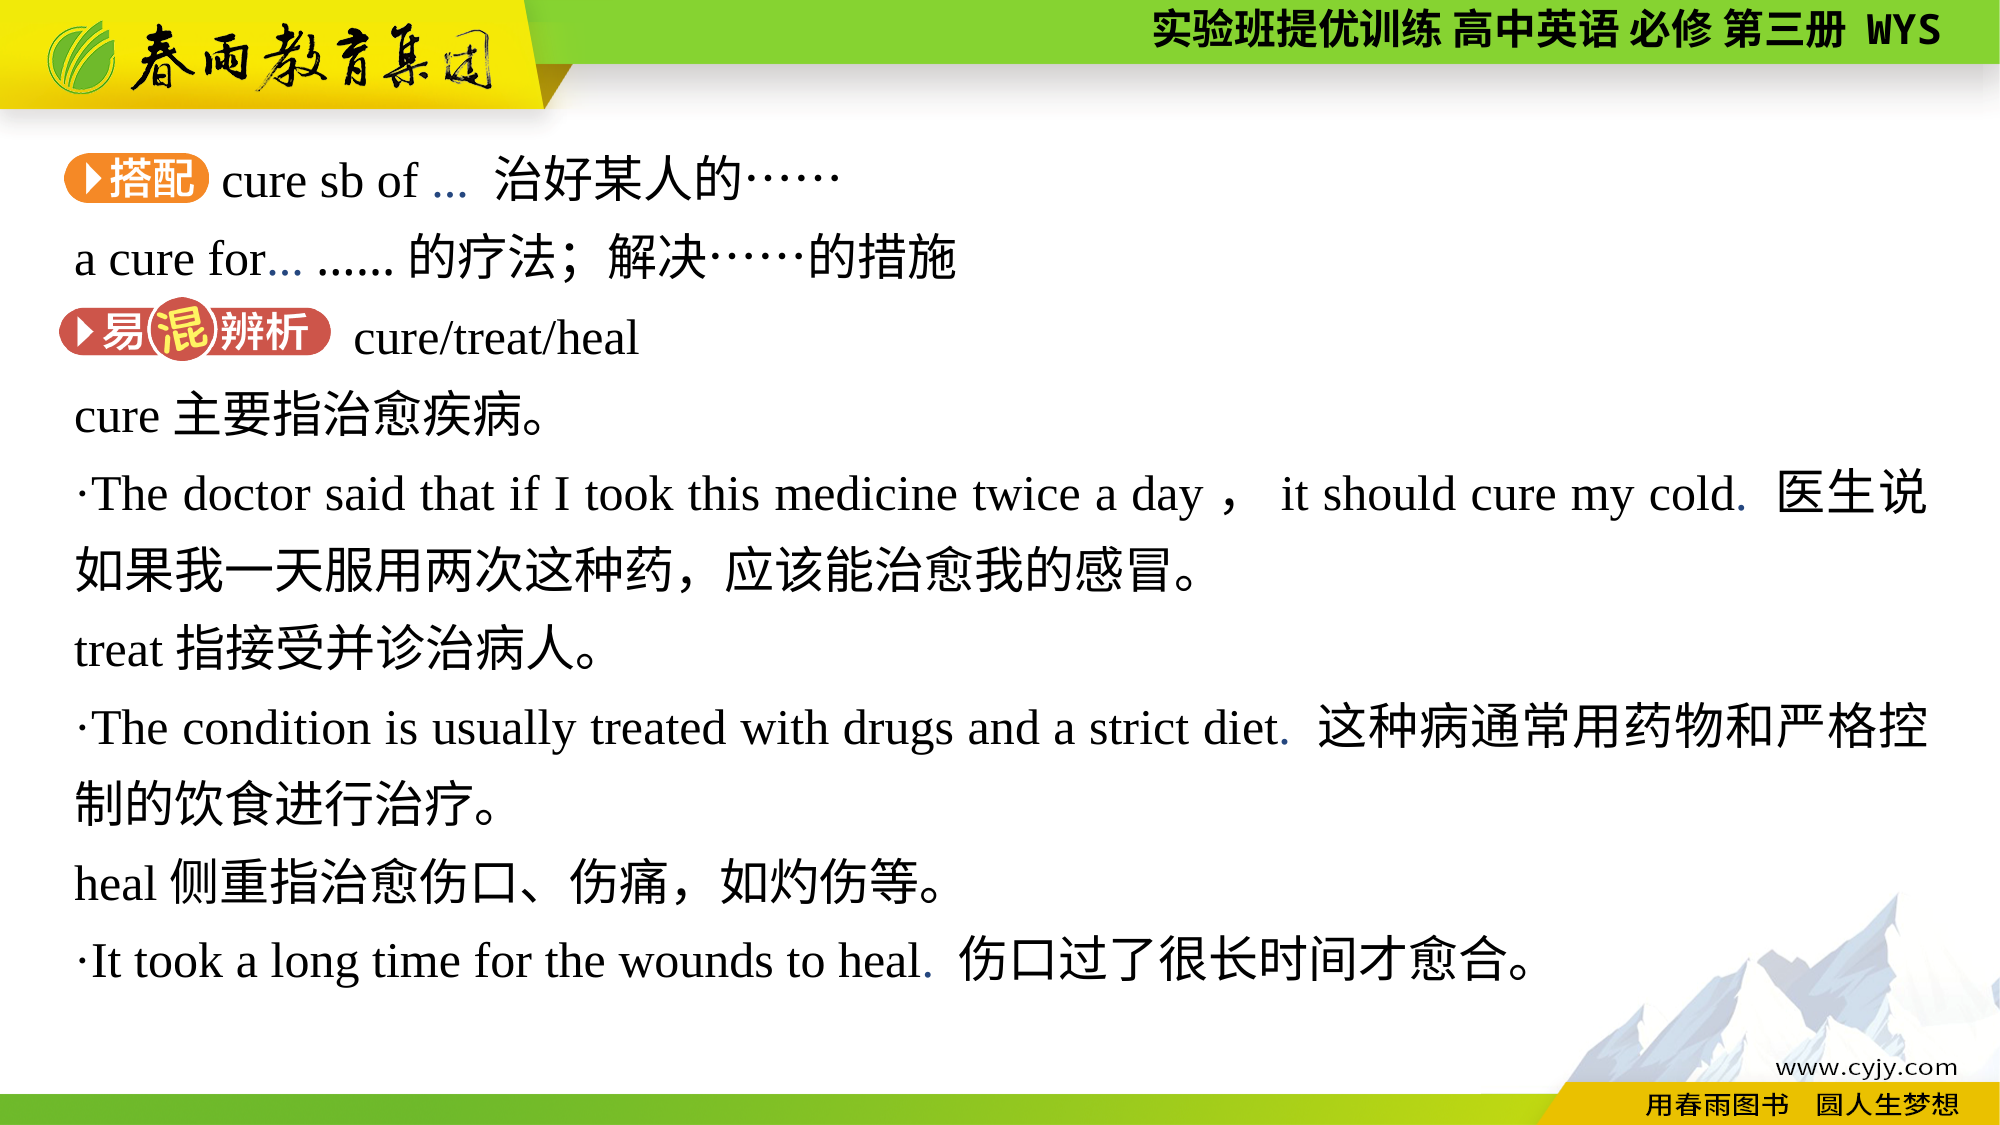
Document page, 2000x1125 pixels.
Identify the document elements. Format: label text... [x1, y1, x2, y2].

picture [0, 0, 2000, 1125]
text_box cure/treat/heal cure主要指治愈疾病。 ·The doctor said that if I took this medicine twice a day，it should cure my cold. 医生说如果我一天服用两次这种药，应该能治愈我的感冒。 treat指接受并诊治病人。 ·The condition is usually treated with drugs and a strict diet. 这种病通常用药物和严格控制的饮食进行治疗。 heal侧重指治愈伤口、伤痛，如灼伤等。 ·It took a long time for the wounds to heal. 伤口过了很长时间才愈合。 [59, 278, 1944, 996]
list cure sb of ... 治好某人的…… a cure for... ……的疗法；解决……的措施 [59, 122, 1944, 278]
